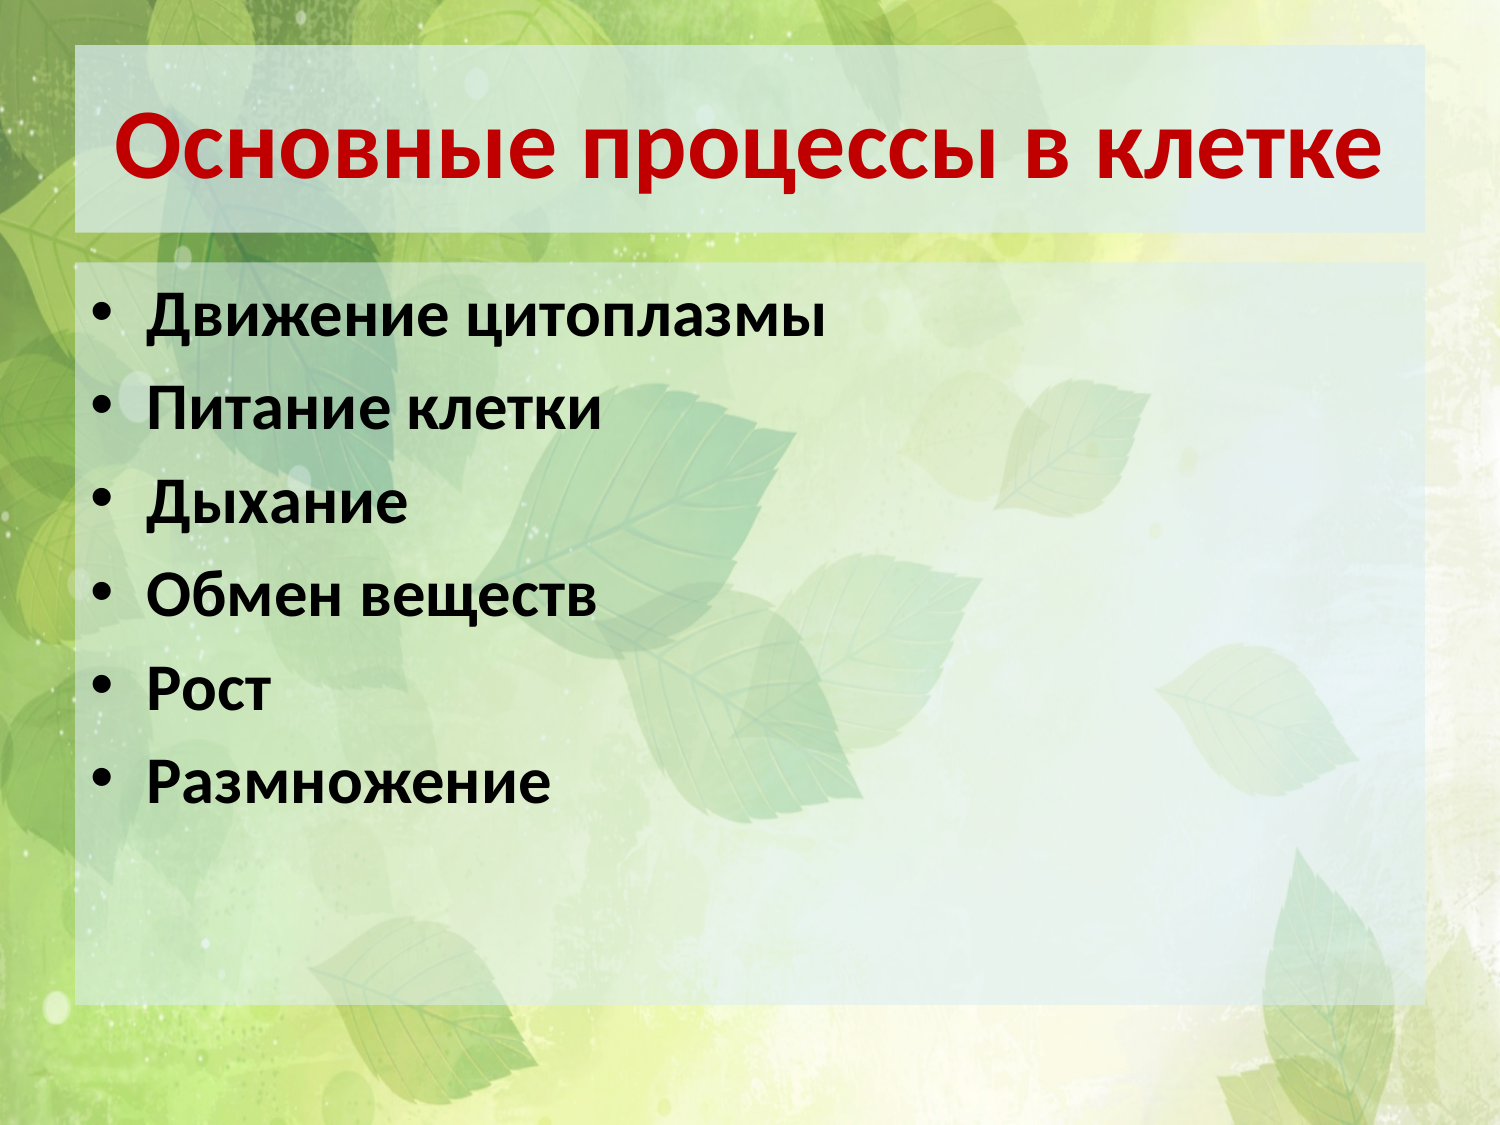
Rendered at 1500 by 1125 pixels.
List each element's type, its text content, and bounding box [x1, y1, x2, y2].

title Основные процессы в клетке [74, 44, 1426, 233]
list Движение цитоплазмы Питание клетки Дыхание Обмен веществ Рост Размножение [74, 262, 1426, 1006]
